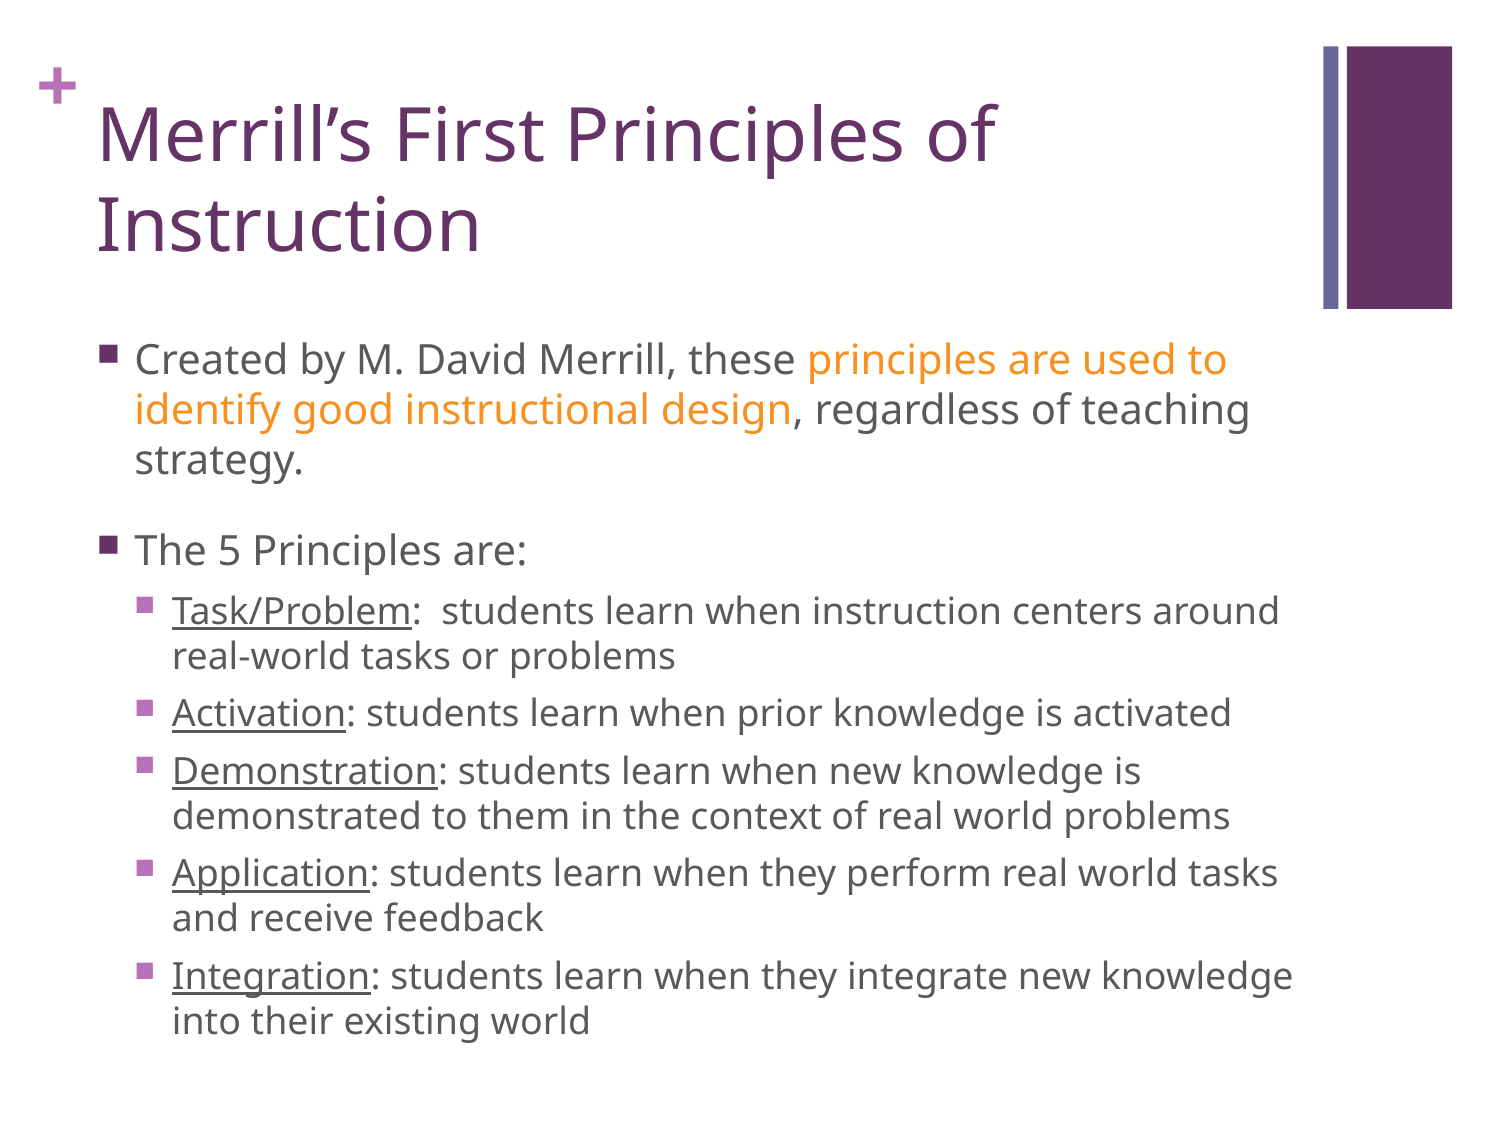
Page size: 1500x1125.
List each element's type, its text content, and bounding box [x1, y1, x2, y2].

list Created by M. David Merrill, these principles are used to identify good instructional design, regardless of teaching strategy. The 5 Principles are: Task/Problem: students learn when instruction centers around real-world tasks or problems Activation: students learn when prior knowledge is activated Demonstration: students learn when new knowledge is demonstrated to them in the context of real world problems Application: students learn when they perform real world tasks and receive feedback Integration: students learn when they integrate new knowledge into their existing world [81, 324, 1322, 1091]
title Merrill’s First Principles of Instruction [81, 79, 1322, 263]
